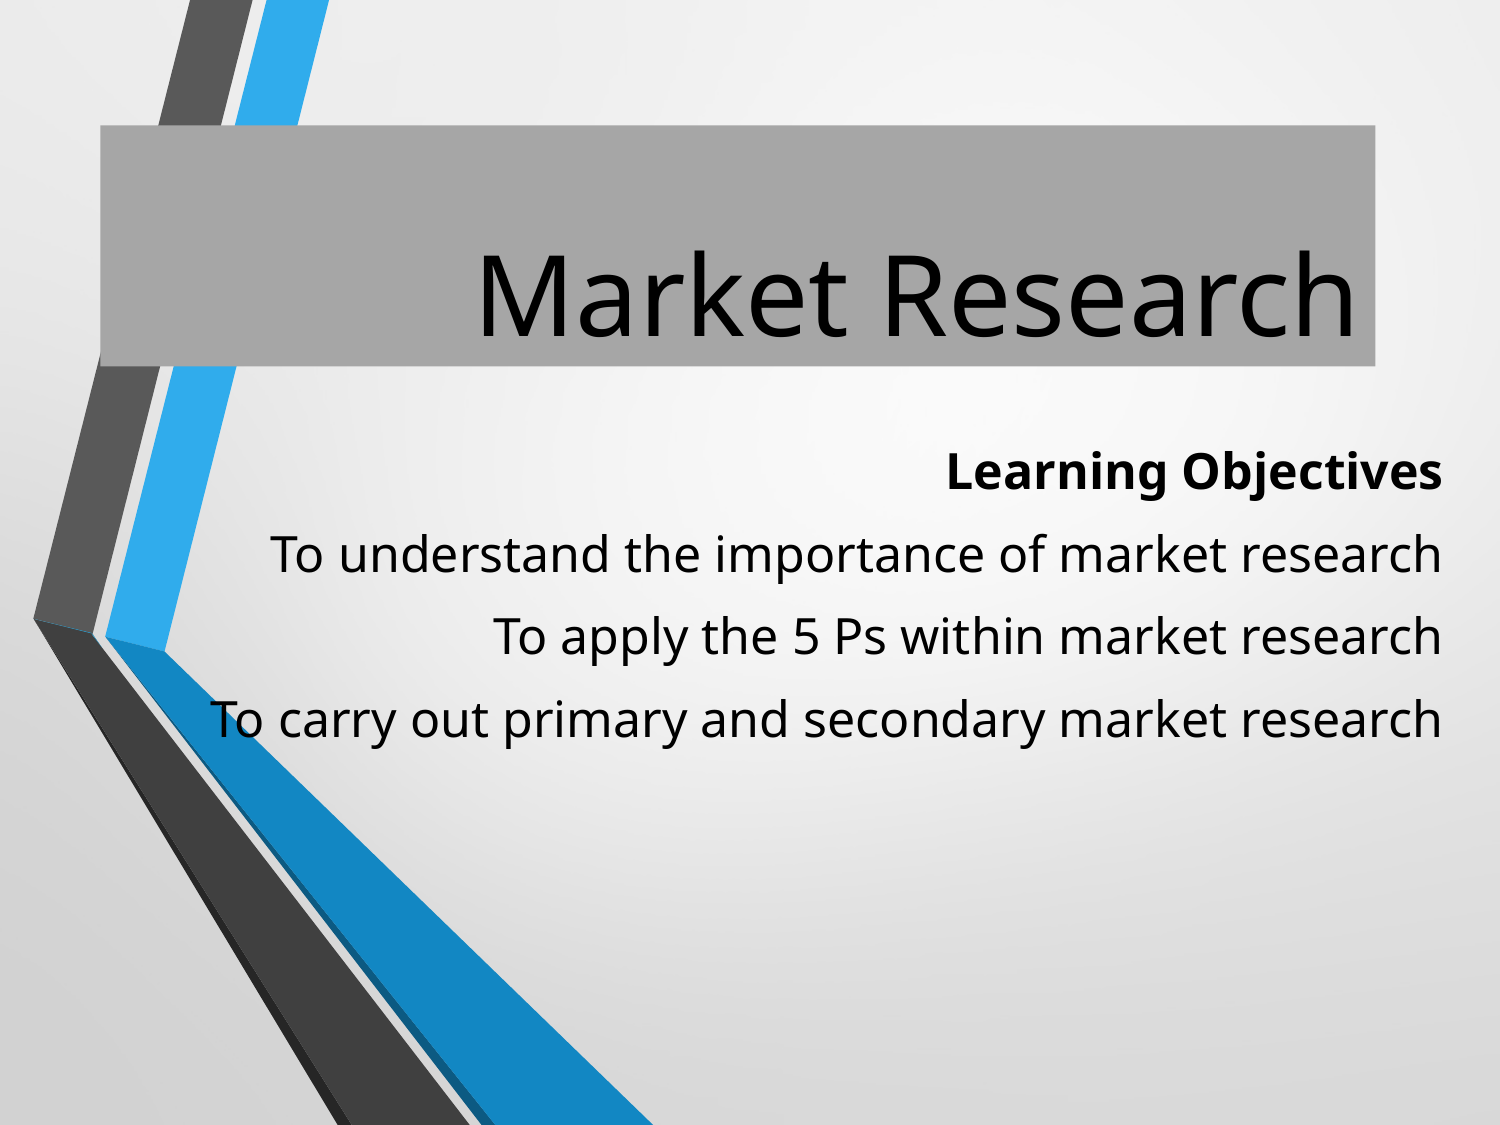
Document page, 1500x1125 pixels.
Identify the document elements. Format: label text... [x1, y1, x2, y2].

title Market Research [100, 125, 1376, 367]
subtitle Learning Objectives To understand the importance of market research To apply the 5 Ps within market research To carry out primary and secondary market research [53, 432, 1459, 1024]
